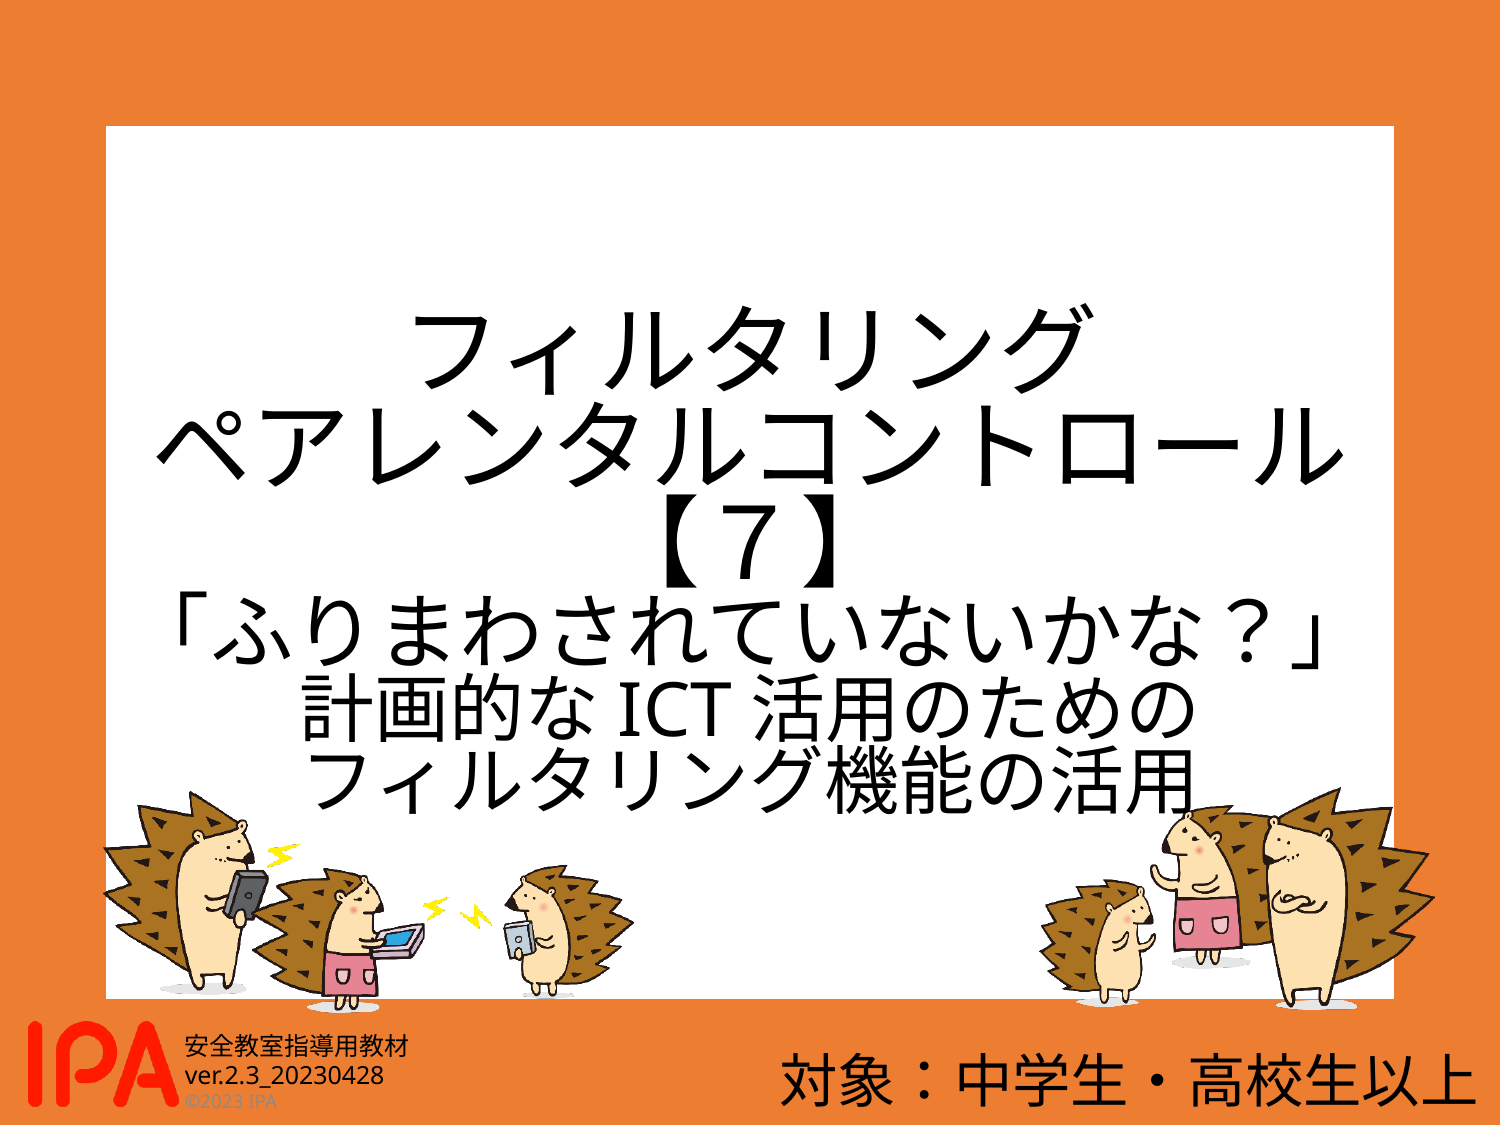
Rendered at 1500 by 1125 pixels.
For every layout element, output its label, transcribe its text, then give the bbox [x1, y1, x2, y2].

picture [103, 1009, 634, 1013]
title フィルタリング ペアレンタルコントロール【７】 「ふりまわされていないかな？」 計画的なICT活用のための フィルタリング機能の活用 [93, 125, 1407, 1009]
picture [1039, 787, 1435, 1010]
list 対象：中学生・高校生以上 [750, 1021, 1500, 1125]
picture [28, 1021, 179, 1107]
